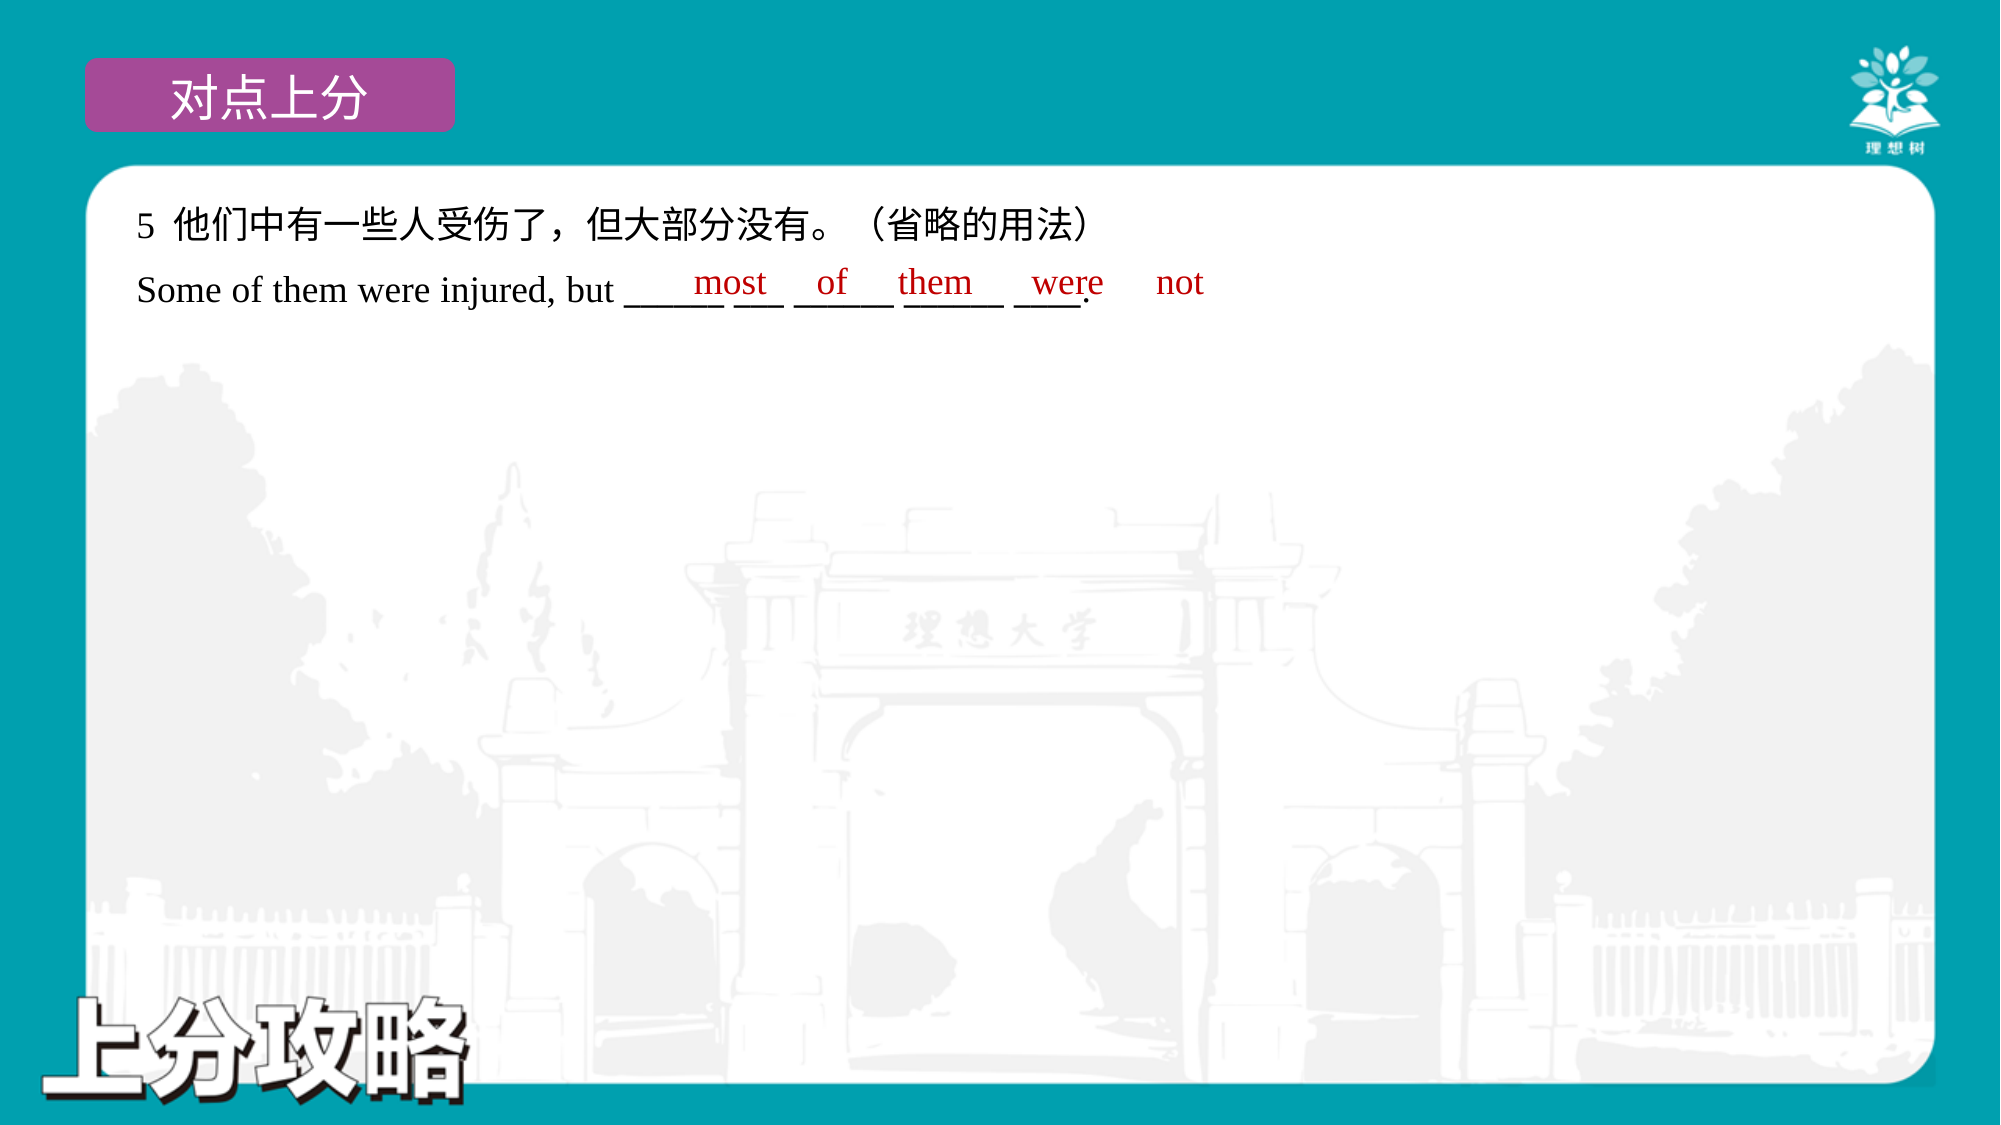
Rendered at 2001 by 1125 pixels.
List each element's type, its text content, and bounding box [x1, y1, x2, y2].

text_box not [1142, 237, 1218, 296]
text_box most [680, 237, 781, 296]
text_box them [884, 237, 987, 296]
text_box were [1017, 237, 1118, 296]
text_box 5 他们中有一些人受伤了，但大部分没有。（省略的用法） Some of them were injured, but ______ ___ ______ ______ ____. [136, 177, 1865, 304]
text_box of [802, 237, 862, 296]
picture [0, 0, 2000, 1125]
